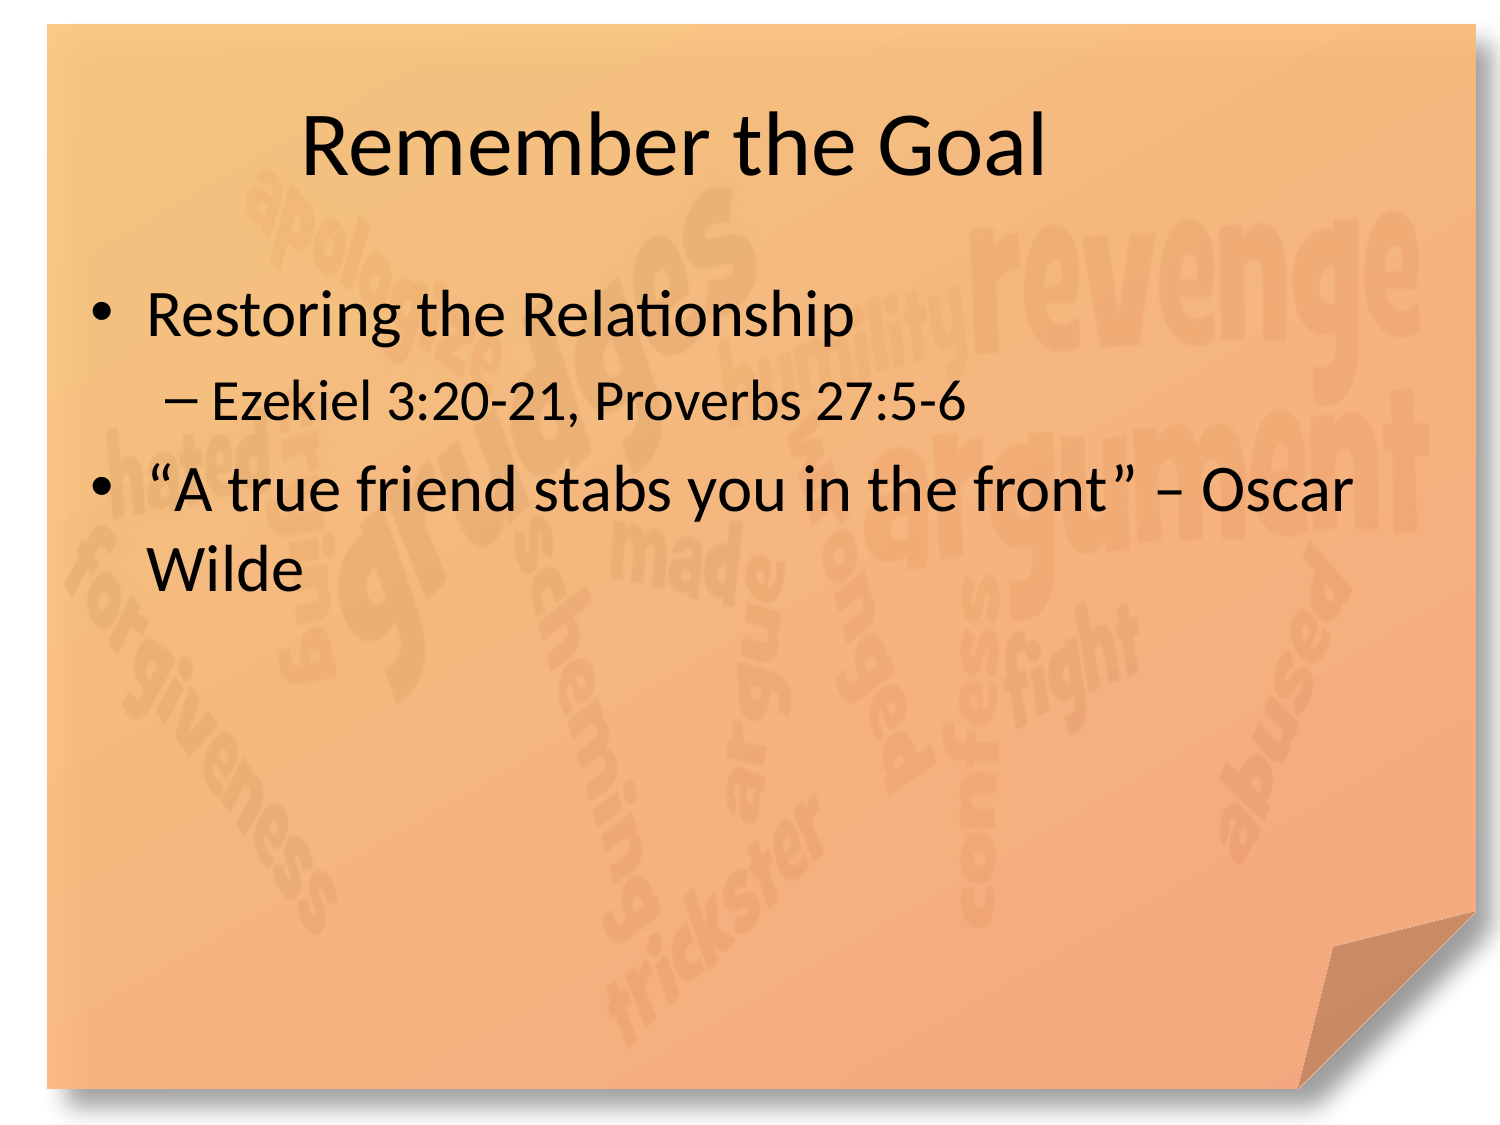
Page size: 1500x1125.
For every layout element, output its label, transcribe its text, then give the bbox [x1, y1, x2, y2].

picture [0, 0, 1500, 1125]
list Restoring the Relationship Ezekiel 3:20-21, Proverbs 27:5-6 “A true friend stabs you in the front” – Oscar Wilde [75, 262, 1425, 1005]
title Remember the Goal [75, 45, 1425, 233]
